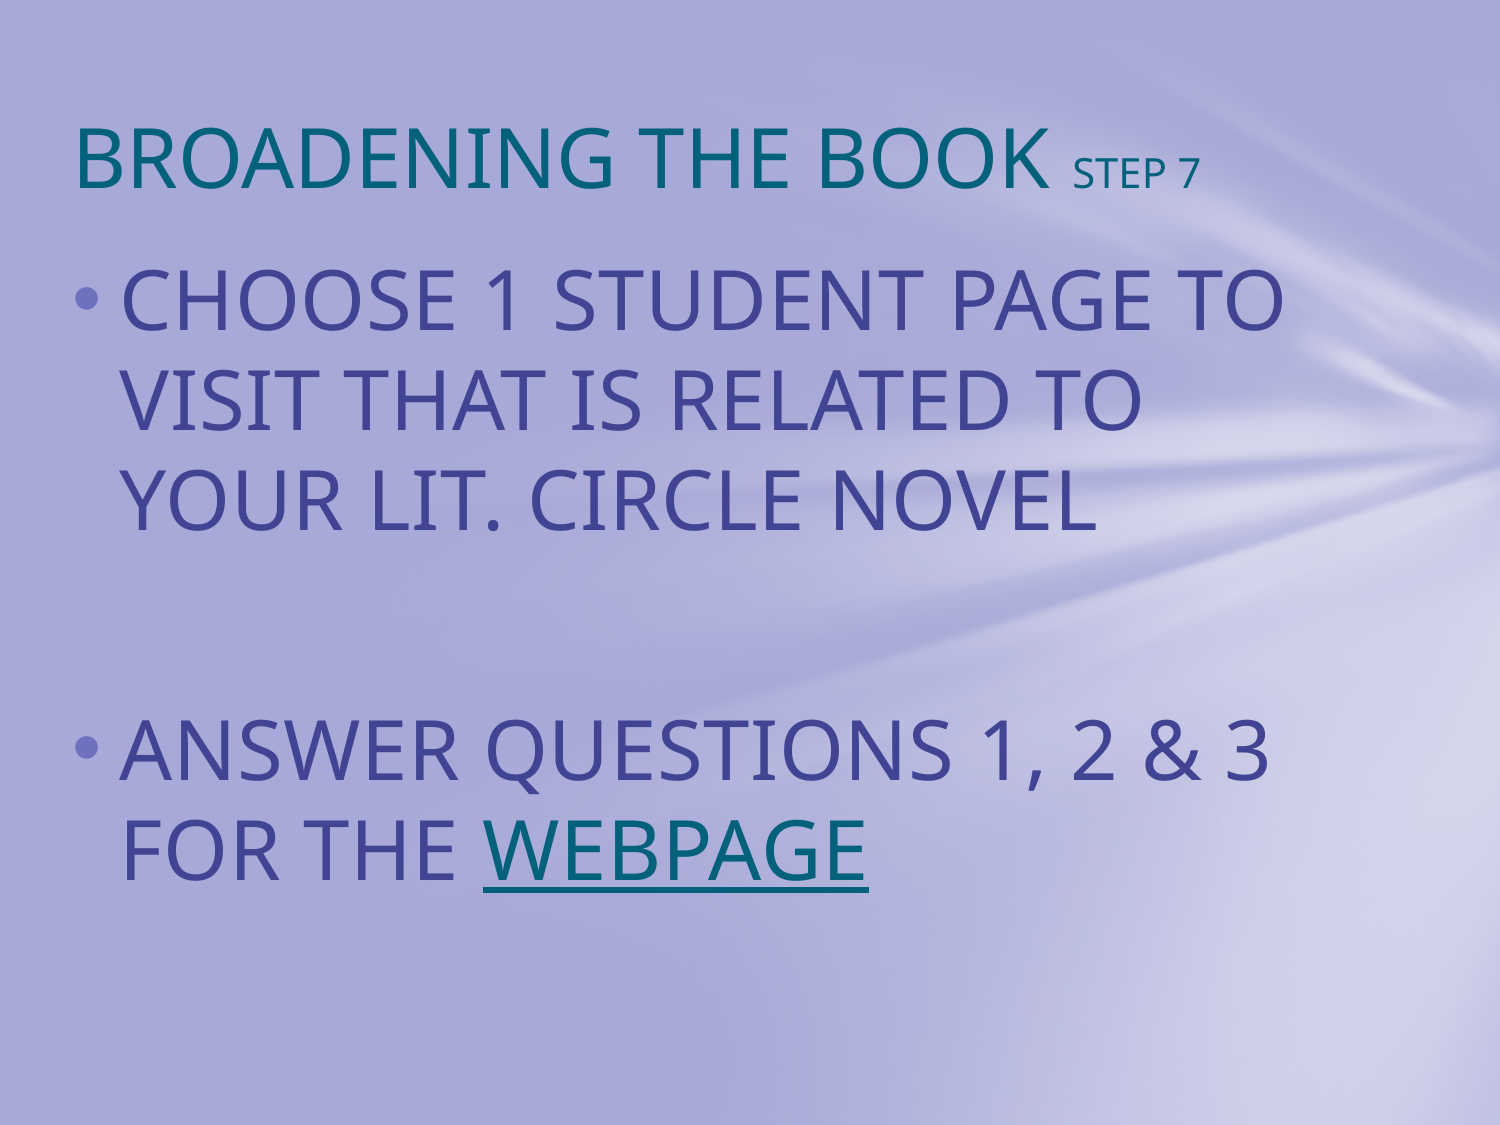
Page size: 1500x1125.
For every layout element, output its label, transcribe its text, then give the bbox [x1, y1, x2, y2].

title BROADENING THE BOOK STEP 7 [57, 37, 1318, 213]
list CHOOSE 1 STUDENT PAGE TO VISIT THAT IS RELATED TO YOUR LIT. CIRCLE NOVEL ANSWER QUESTIONS 1, 2 & 3 FOR THE WEBPAGE [57, 239, 1318, 1015]
